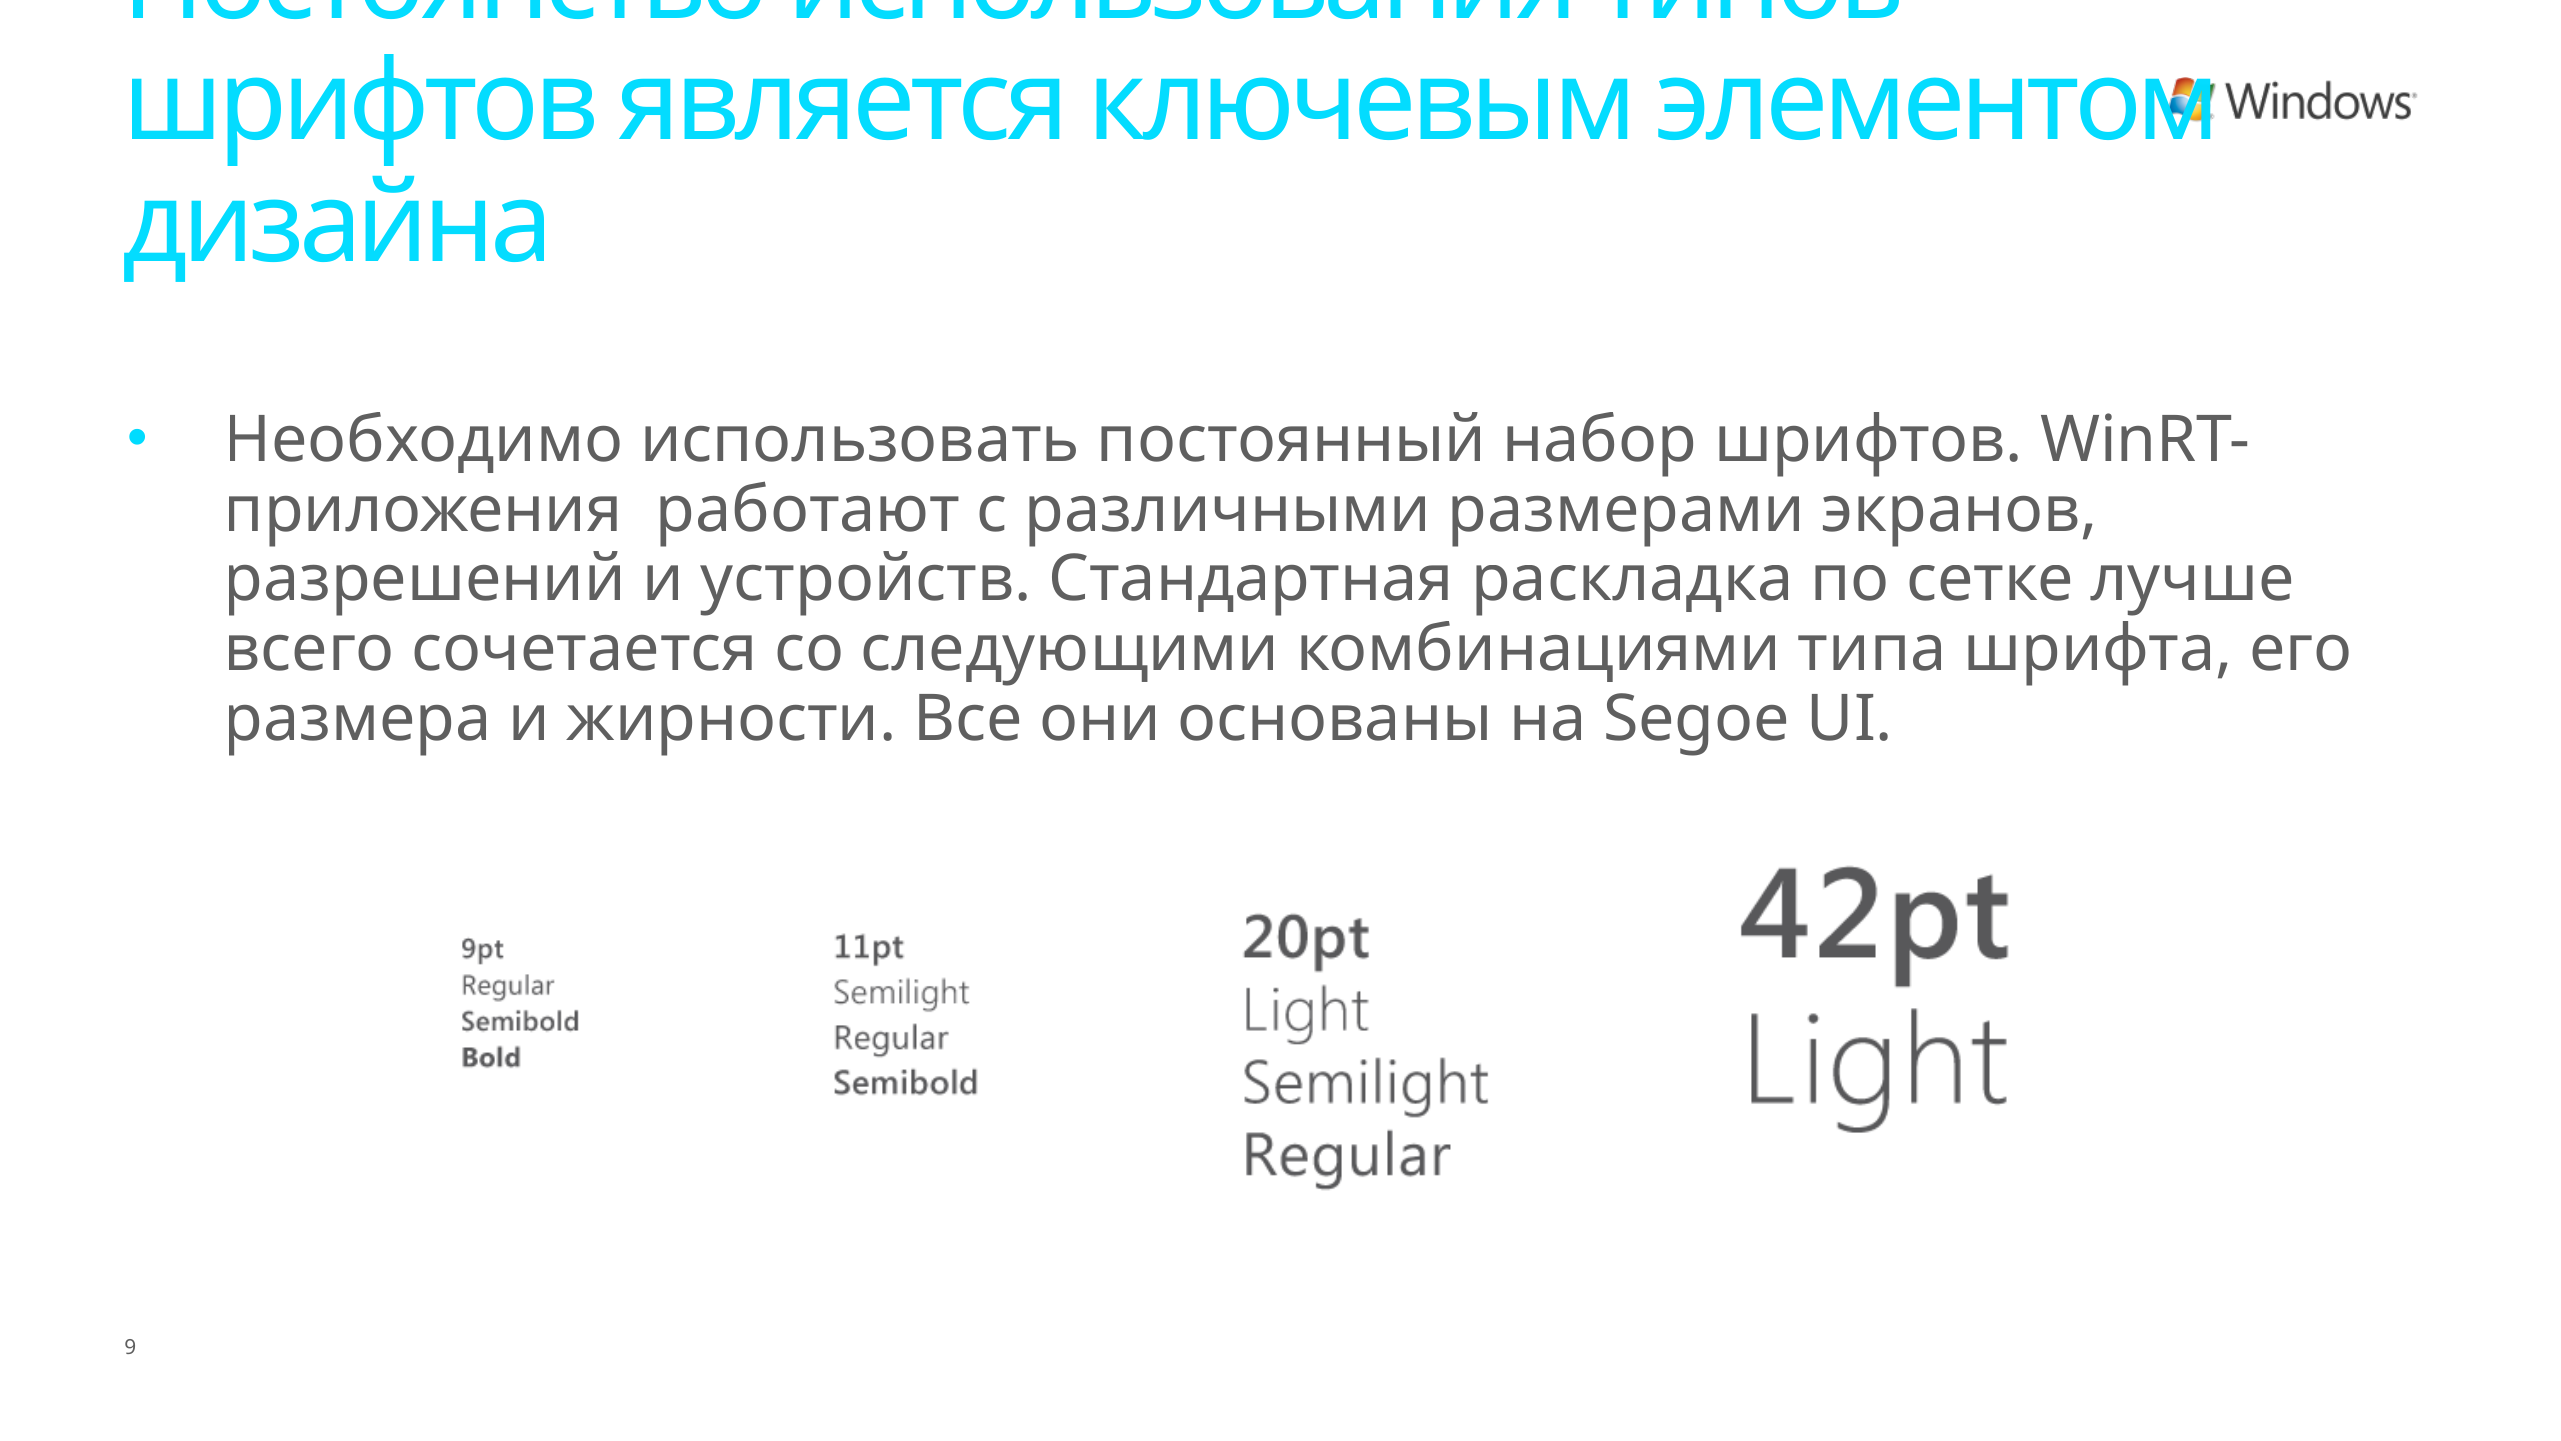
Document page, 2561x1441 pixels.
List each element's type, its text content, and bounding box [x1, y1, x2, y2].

list Необходимо использовать постоянный набор шрифтов. WinRT-приложения работают с различными размерами экранов, разрешений и устройств. Стандартная раскладка по сетке лучше всего сочетается со следующими комбинациями типа шрифта, его размера и жирности. Все они основаны на Segoe UI. [127, 405, 2470, 760]
picture [194, 774, 2193, 1207]
title Постоянство использования типов шрифтов является ключевым элементом дизайна [122, 48, 2248, 286]
picture [2248, 77, 2443, 136]
